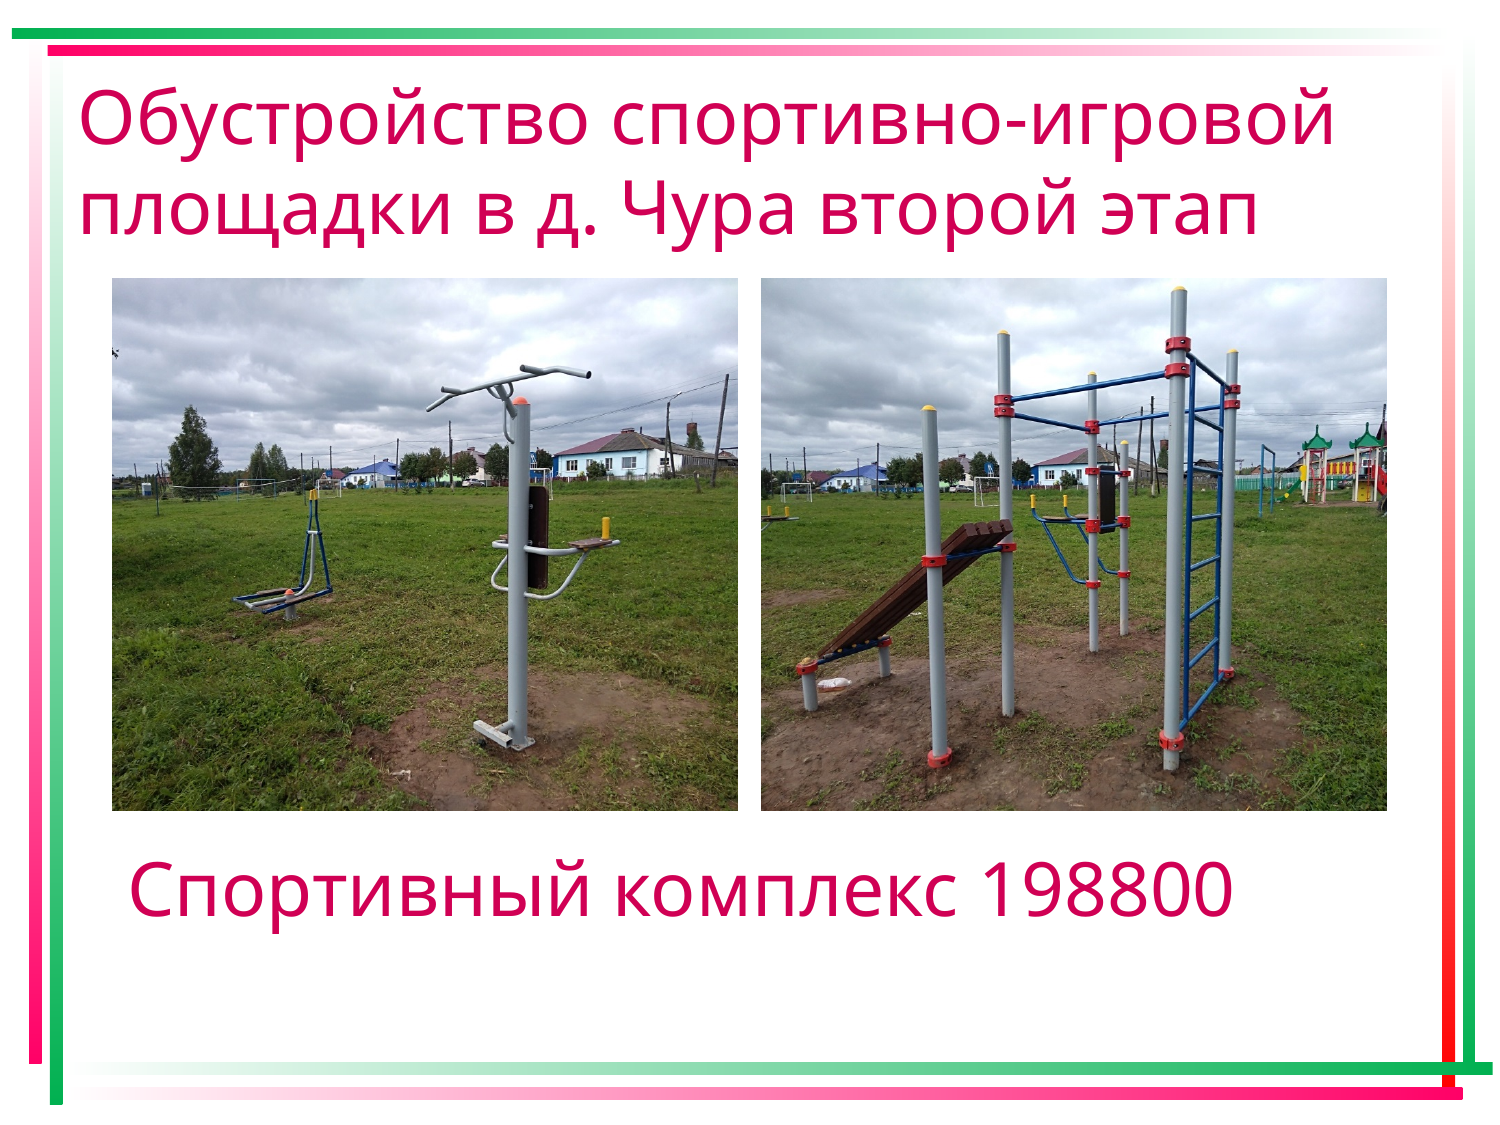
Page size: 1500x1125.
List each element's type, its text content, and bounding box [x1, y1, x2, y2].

title Обустройство спортивно-игровой площадки в д. Чура второй этап [62, 62, 1375, 256]
text_box Спортивный комплекс 198800 [112, 834, 1425, 1027]
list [761, 278, 1387, 811]
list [111, 278, 738, 811]
